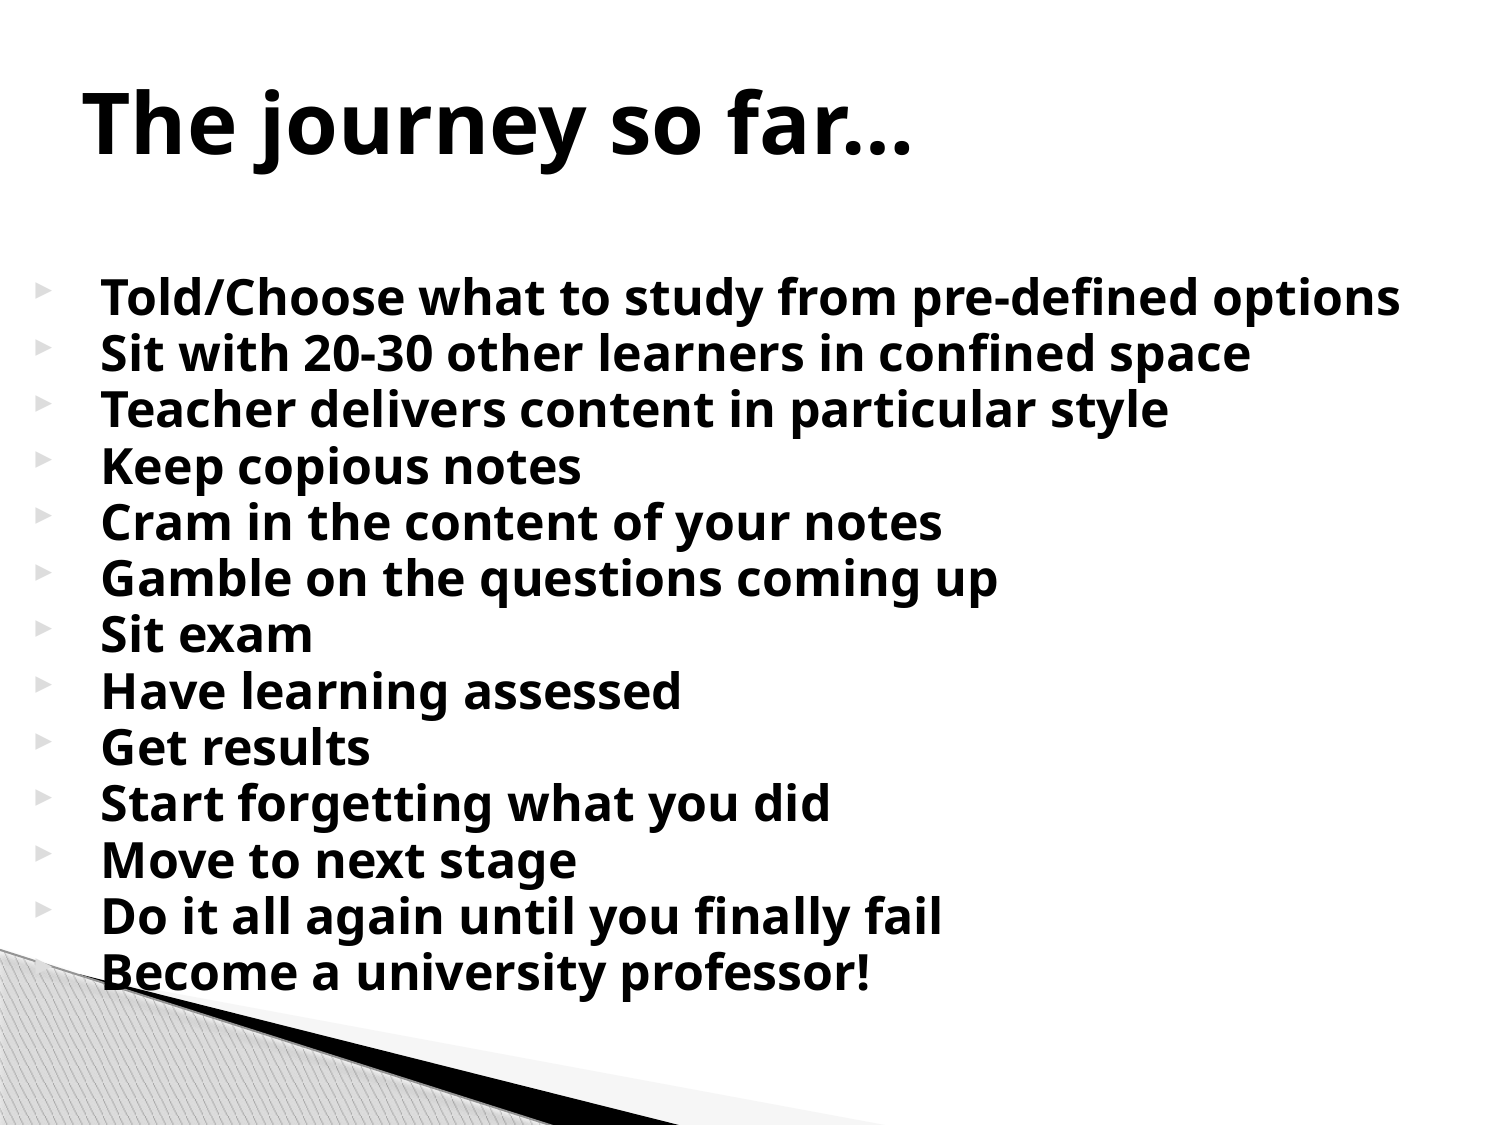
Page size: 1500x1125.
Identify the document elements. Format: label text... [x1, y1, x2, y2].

list Told/Choose what to study from pre-defined options Sit with 20-30 other learners in confined space Teacher delivers content in particular style Keep copious notes Cram in the content of your notes Gamble on the questions coming up Sit exam Have learning assessed Get results Start forgetting what you did Move to next stage Do it all again until you finally fail Become a university professor! [0, 269, 1500, 1125]
title The journey so far… [0, 0, 1388, 240]
